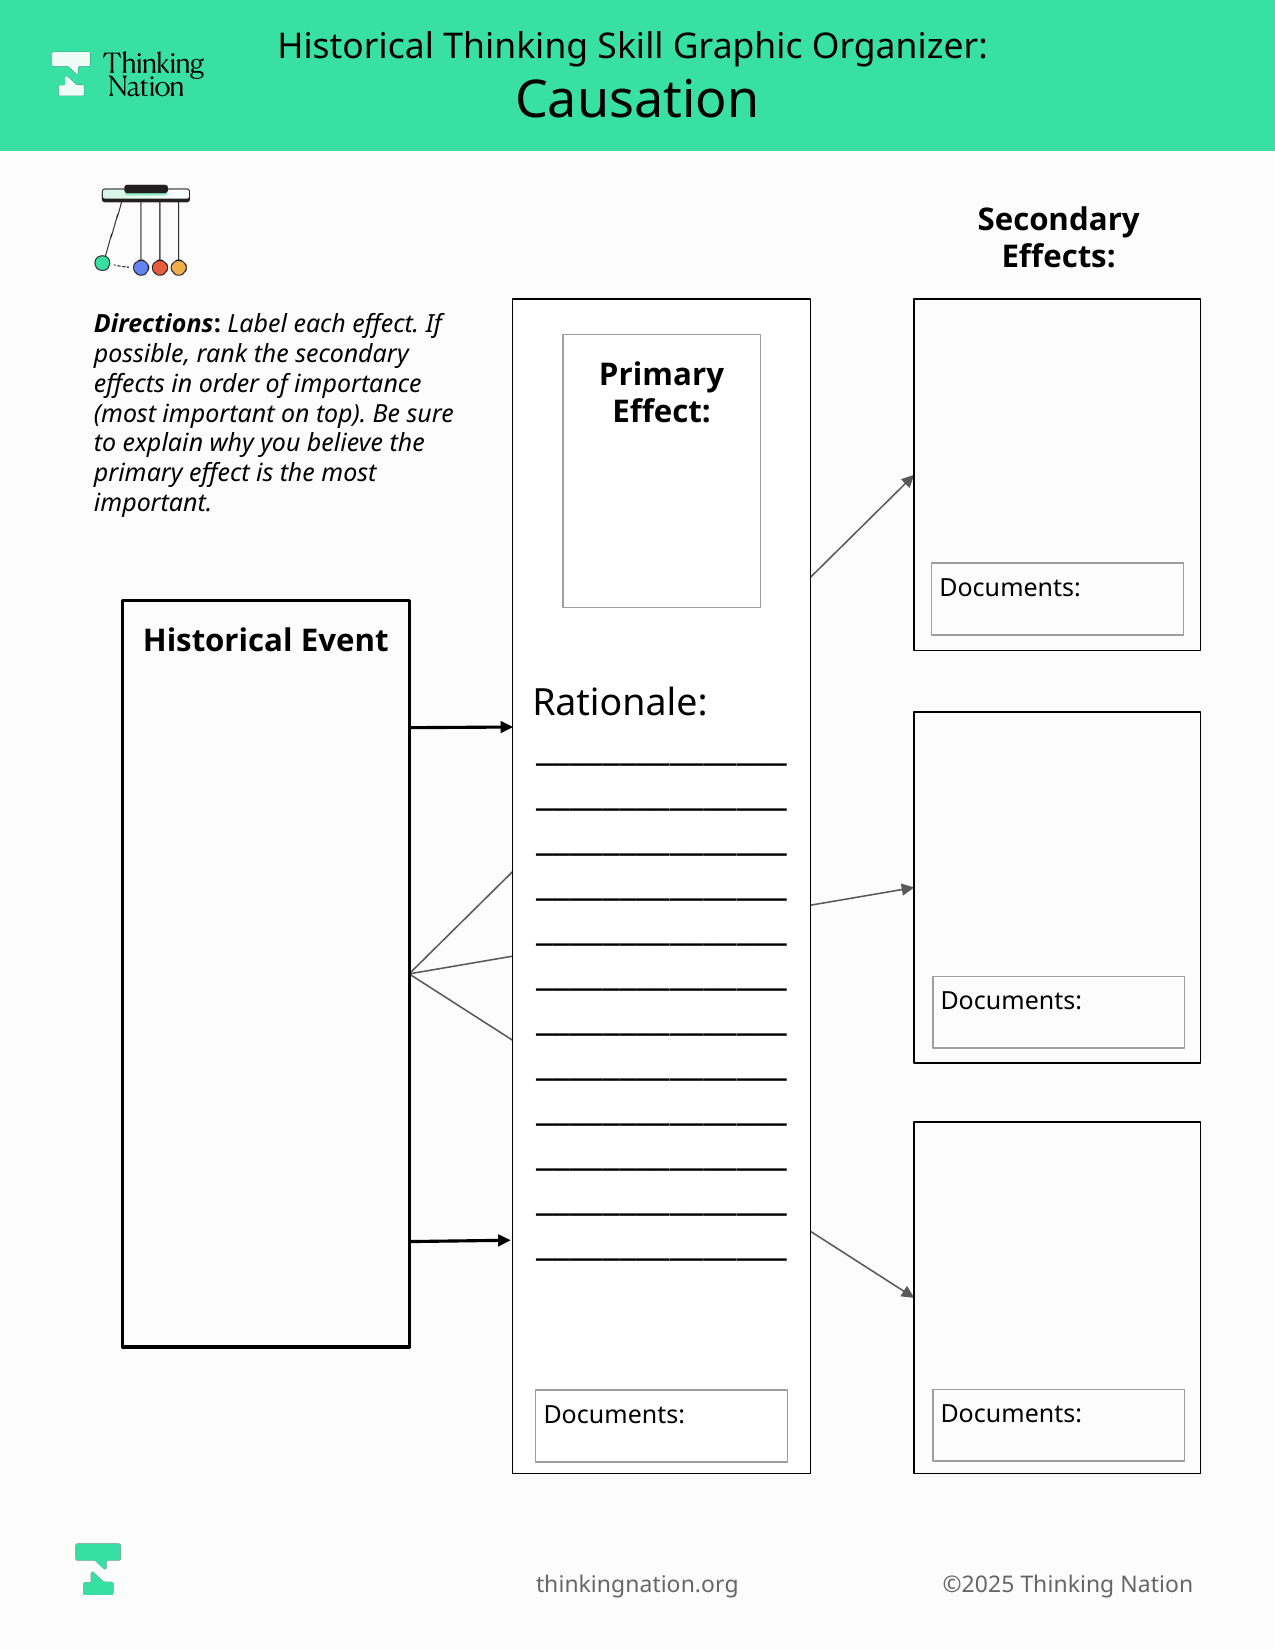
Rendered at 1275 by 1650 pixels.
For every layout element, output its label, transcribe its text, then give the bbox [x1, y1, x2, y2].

text_box Documents: [931, 563, 1184, 635]
picture [35, 37, 210, 110]
text_box ©2025 Thinking Nation [907, 1553, 1210, 1605]
text_box Directions: Label each effect. If possible, rank the secondary effects in order of importance (most important on top). Be sure to explain why you believe the primary effect is the most important. [74, 297, 494, 527]
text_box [408, 887, 915, 975]
text_box [918, 711, 1201, 1064]
picture [74, 162, 210, 298]
text_box Historical Thinking Skill Graphic Organizer: Causation [0, 0, 1275, 151]
text_box Documents: [535, 1390, 788, 1462]
text_box thinkingnation.org [486, 1553, 789, 1605]
text_box Documents: [932, 976, 1185, 1049]
text_box Historical Event [122, 600, 410, 1348]
text_box Rationale: ____________________________________________________________________________________________________________________________________________________________________________________ [512, 298, 811, 473]
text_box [408, 474, 915, 887]
text_box Secondary Effects: [937, 179, 1180, 284]
text_box Rationale: ____________________________________________________________________________________________________________________________________________________________________________________ [512, 1306, 811, 1474]
picture [62, 1533, 134, 1605]
text_box Primary Effect: [562, 334, 761, 473]
text_box [914, 299, 1201, 651]
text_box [408, 981, 915, 1298]
text_box Documents: [932, 1389, 1185, 1462]
text_box [914, 1122, 1201, 1474]
